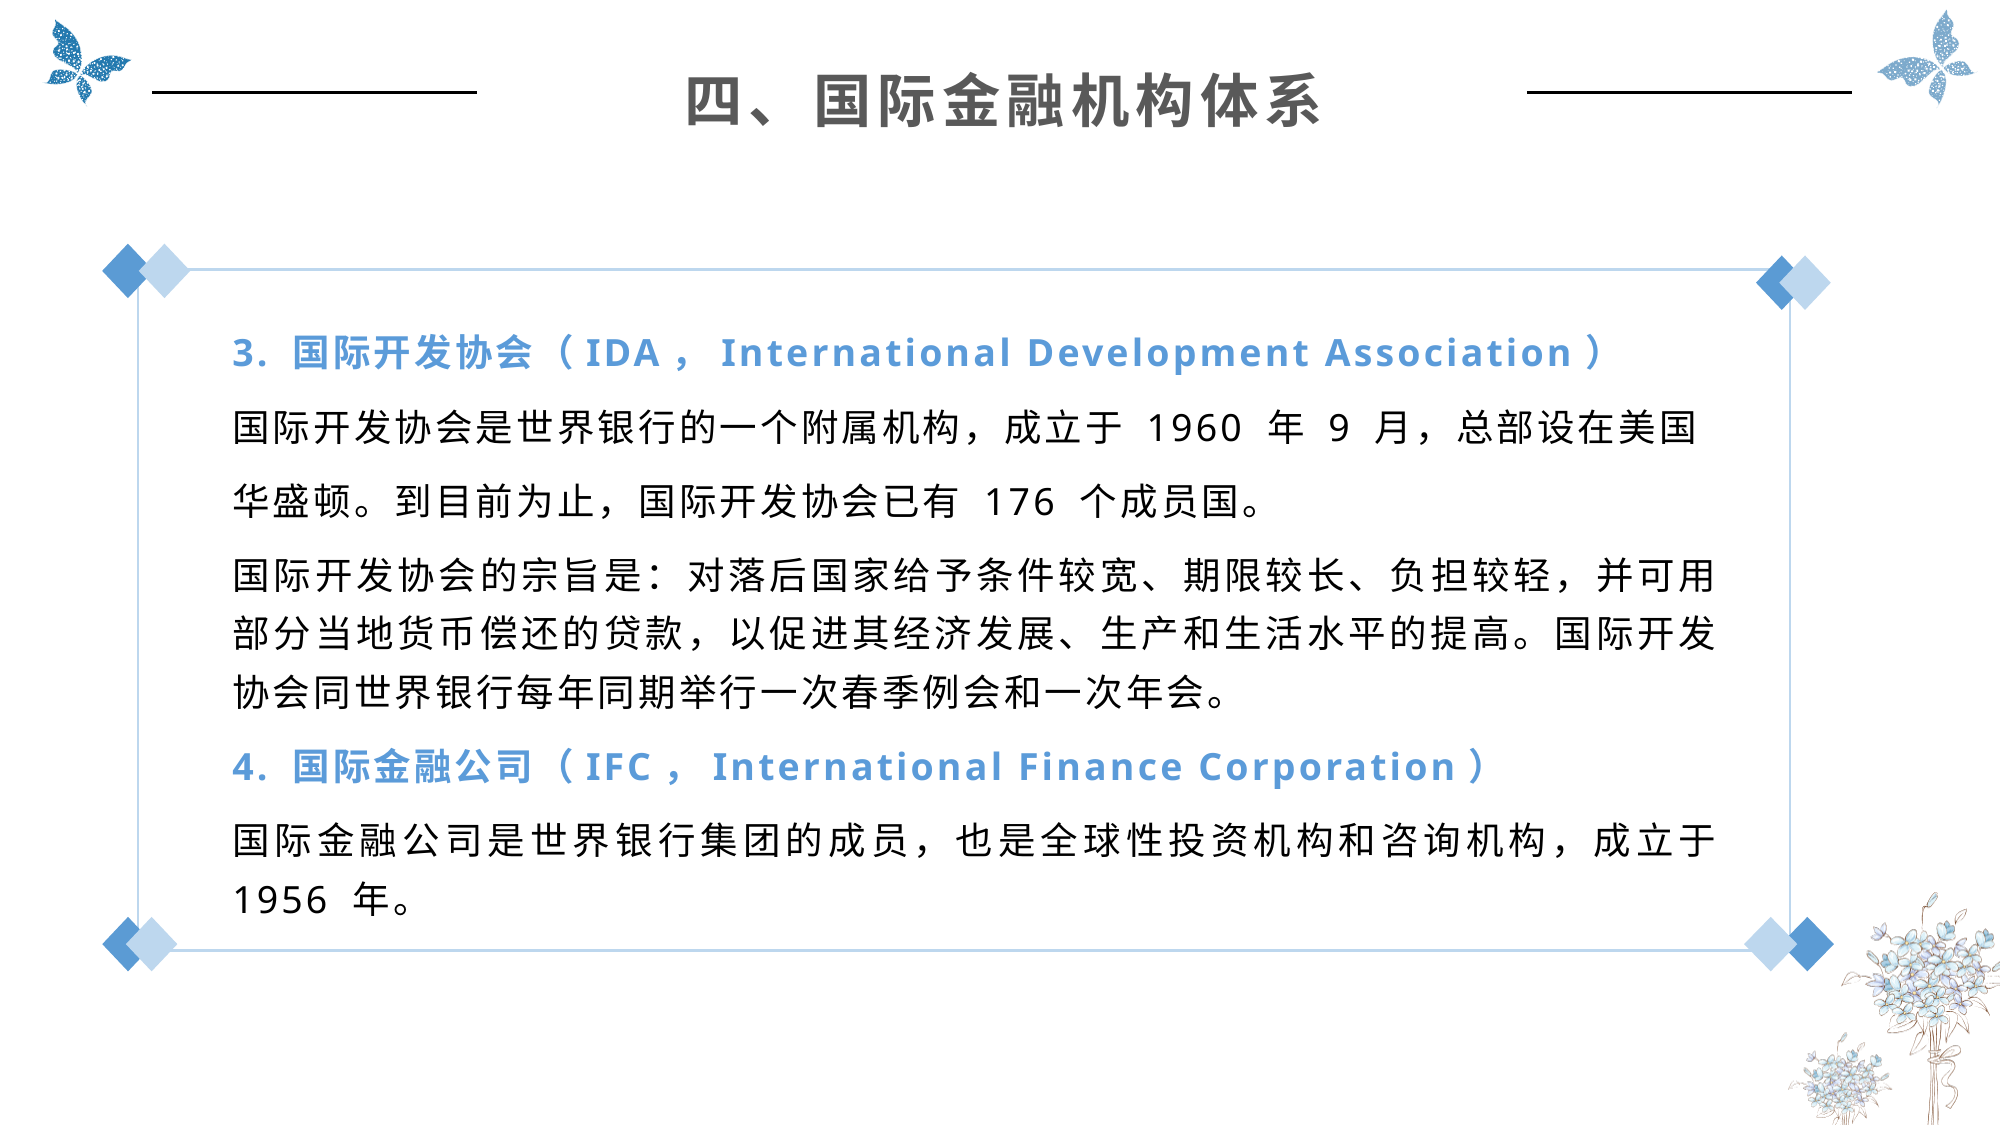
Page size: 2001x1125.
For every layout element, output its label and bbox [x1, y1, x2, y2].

text_box [151, 55, 1852, 142]
text_box [102, 243, 1834, 972]
picture [1788, 892, 2000, 1125]
